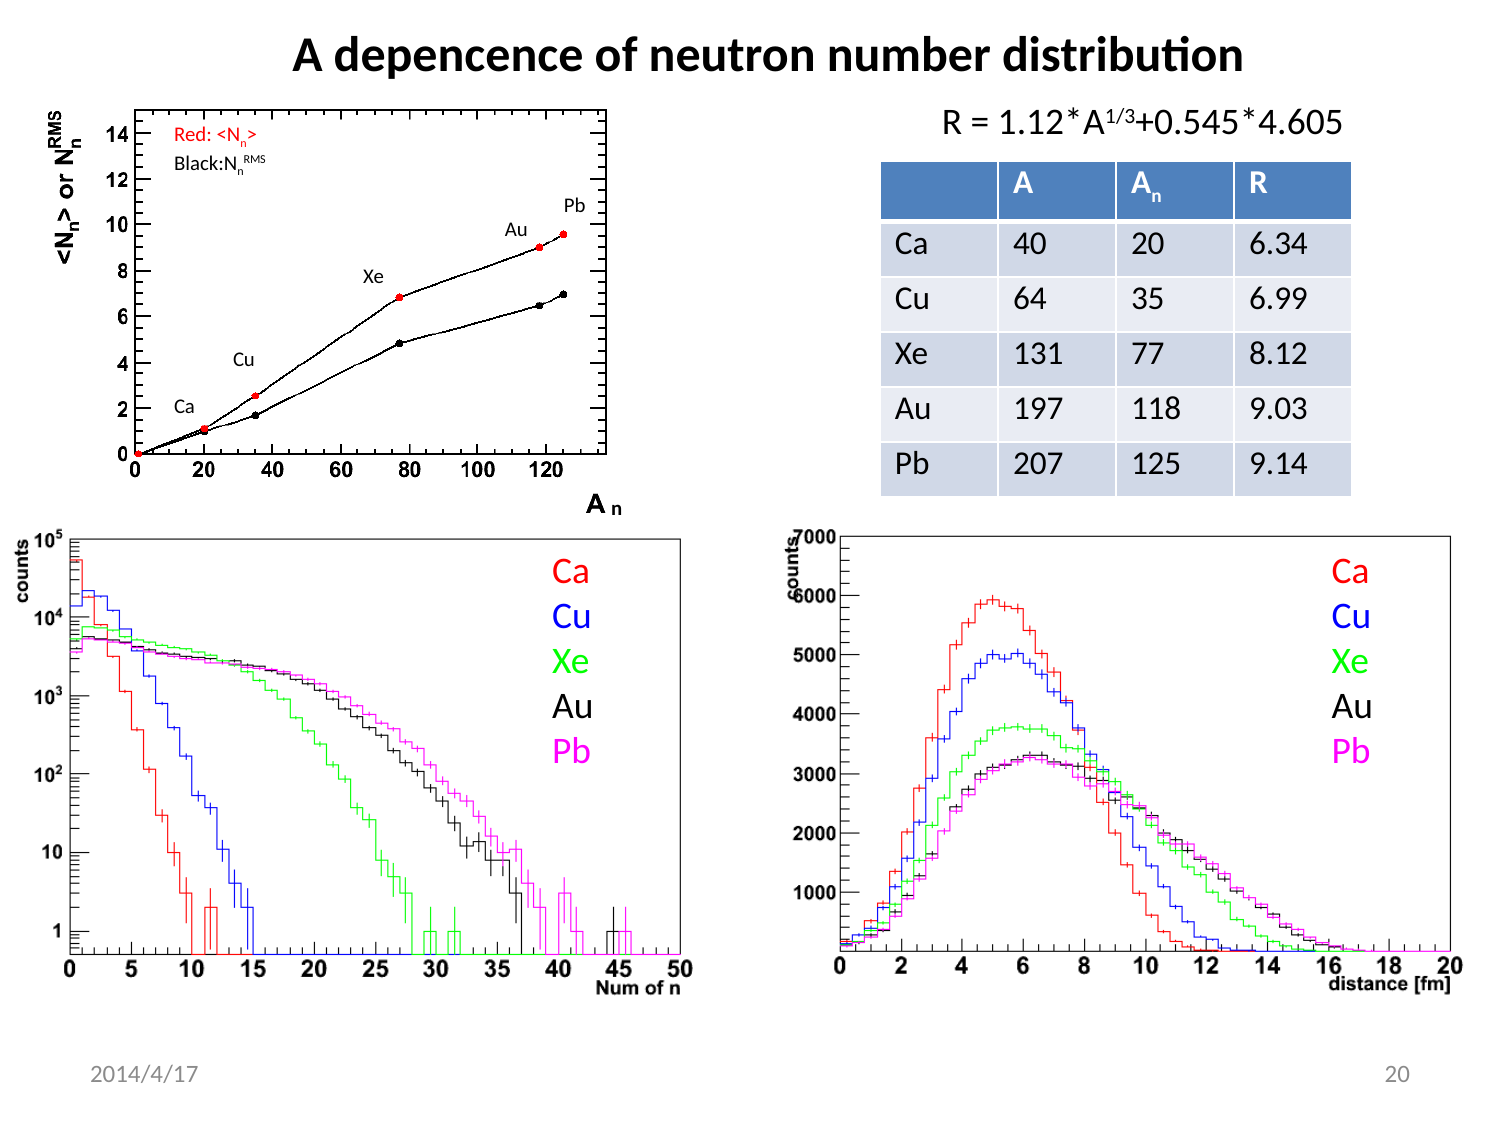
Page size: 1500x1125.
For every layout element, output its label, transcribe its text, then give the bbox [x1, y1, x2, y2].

table_cell 9.14 [1235, 443, 1351, 496]
table_cell 35 [1117, 278, 1233, 331]
picture [5, 89, 739, 1000]
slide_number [75, 1042, 425, 1103]
table_cell Ca [881, 224, 997, 276]
table_header R [1235, 162, 1351, 219]
table_cell 118 [1117, 388, 1233, 441]
table_cell 40 [999, 224, 1115, 276]
slide_number 20 [1074, 1042, 1425, 1103]
text_box R = 1.12*A1/3+0.545*4.605 [927, 89, 1365, 150]
table_cell 8.12 [1235, 333, 1351, 386]
table_cell 64 [999, 278, 1115, 331]
table_cell 9.03 [1235, 388, 1351, 441]
table_cell 6.99 [1235, 278, 1351, 331]
table_cell 77 [1117, 333, 1233, 386]
table_cell 6.34 [1235, 224, 1351, 276]
table_cell 20 [1117, 224, 1233, 276]
table_cell Cu [881, 278, 997, 331]
table_cell 197 [999, 388, 1115, 441]
table_cell Xe [881, 333, 997, 386]
table_header [881, 162, 997, 219]
picture [773, 514, 1485, 999]
table_cell Au [881, 388, 997, 441]
table_cell 207 [999, 443, 1115, 496]
table_header An [1117, 162, 1233, 219]
table_cell Pb [881, 443, 997, 496]
table_cell 131 [999, 333, 1115, 386]
table_cell 125 [1117, 443, 1233, 496]
table_header A [999, 162, 1115, 219]
text_box A depencence of neutron number distribution [277, 14, 1388, 89]
